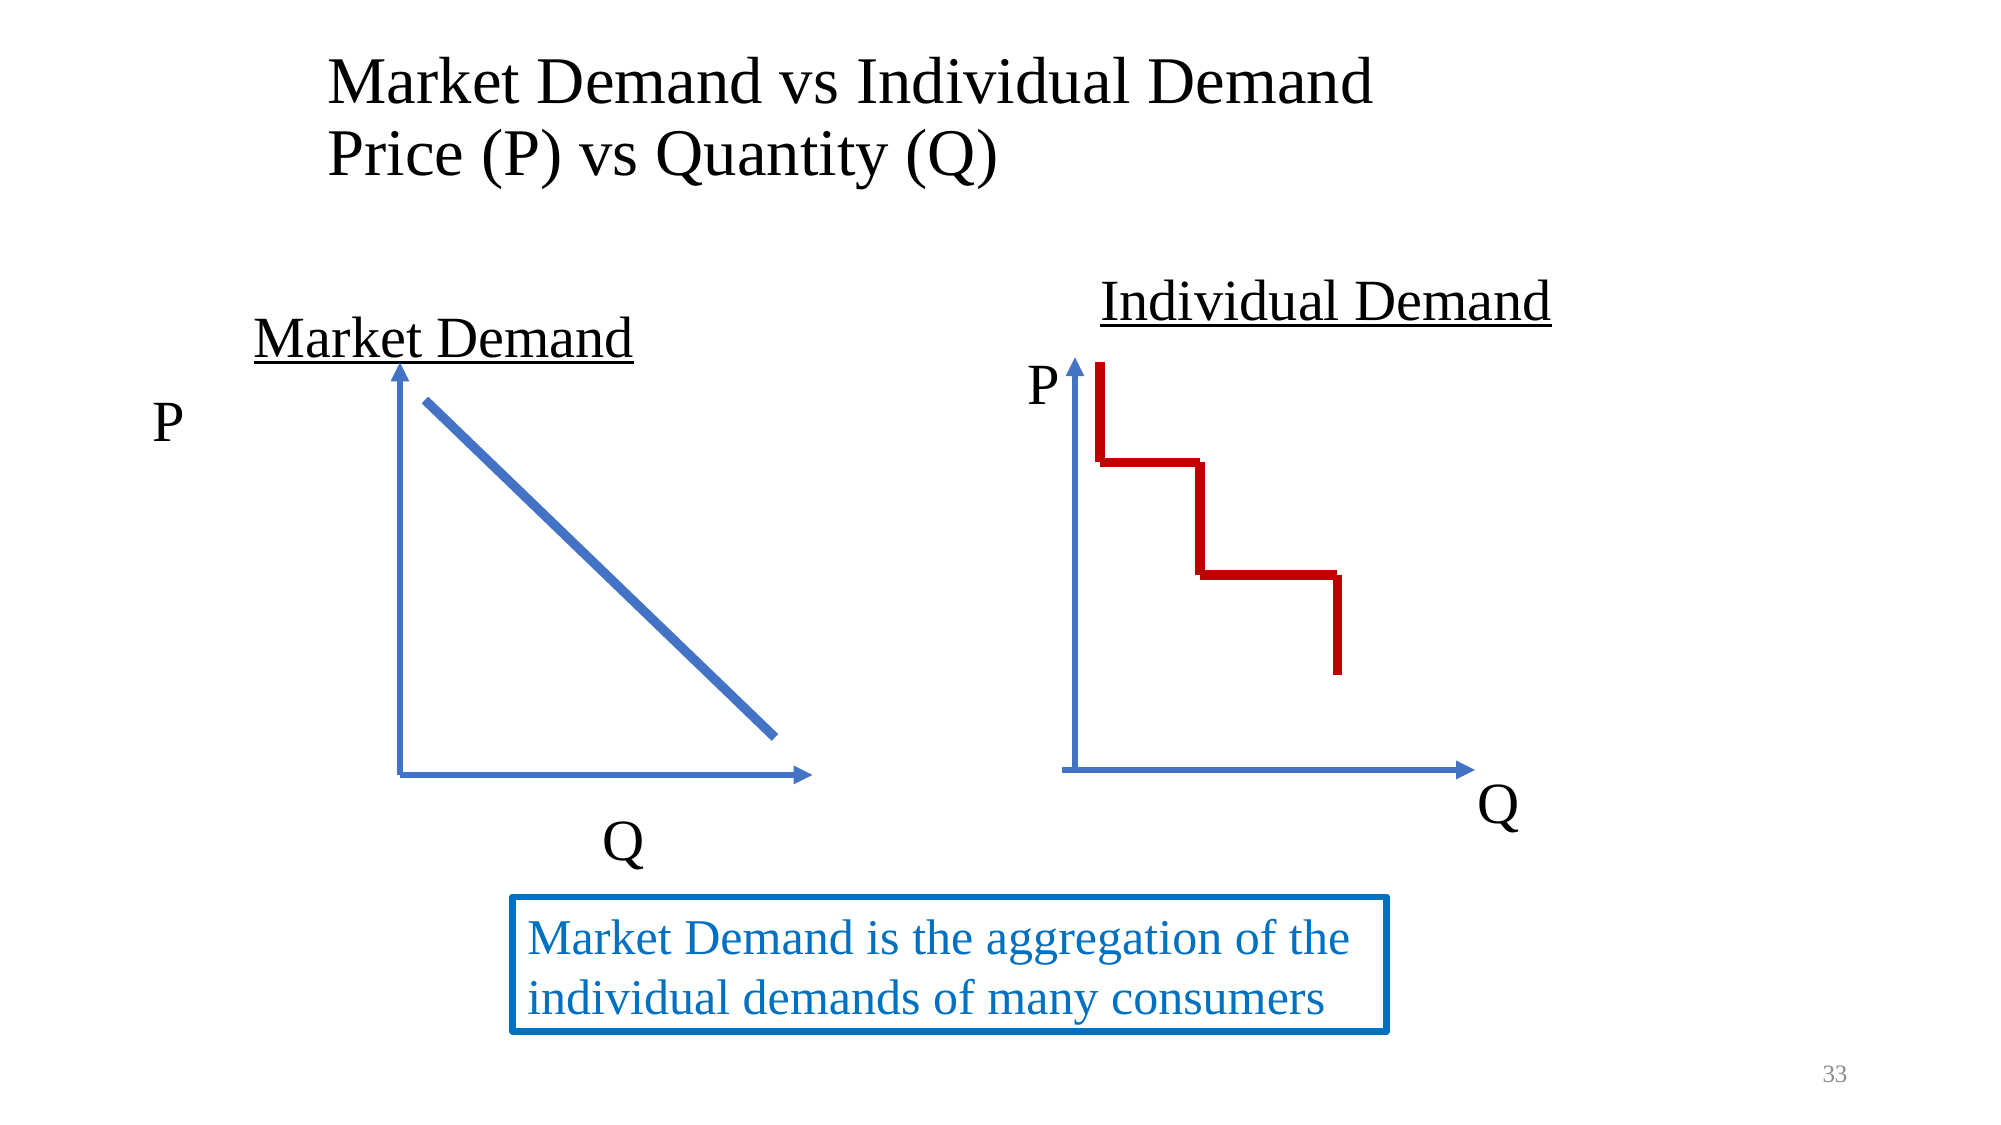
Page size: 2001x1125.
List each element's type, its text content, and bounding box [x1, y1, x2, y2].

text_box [424, 399, 776, 738]
list Market Demand P Q [137, 299, 988, 1014]
text_box Market Demand is the aggregation of the individual demands of many consumers [512, 896, 1387, 1032]
list Individual Demand P Q [1012, 262, 1675, 1005]
slide_number 33 [1412, 1042, 1863, 1103]
title Market Demand vs Individual Demand Price (P) vs Quantity (Q) [312, 24, 1663, 212]
